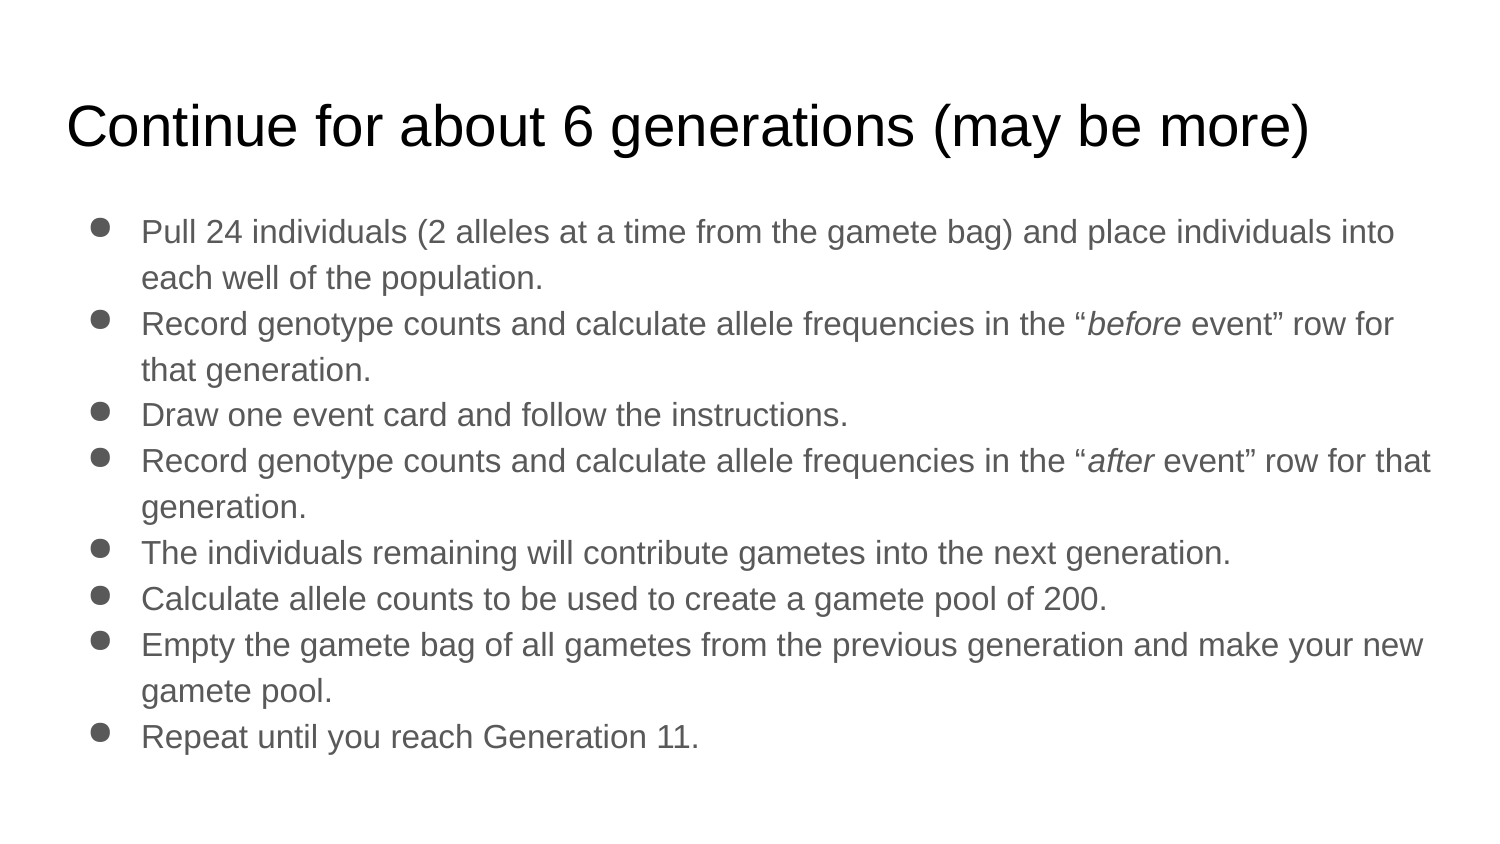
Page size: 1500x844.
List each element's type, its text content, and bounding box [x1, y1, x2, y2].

title Continue for about 6 generations (may be more) [51, 72, 1449, 167]
list Pull 24 individuals (2 alleles at a time from the gamete bag) and place individuals into each well of the population. Record genotype counts and calculate allele frequencies in the “before event” row for that generation. Draw one event card and follow the instructions. Record genotype counts and calculate allele frequencies in the “after event” row for that generation. The individuals remaining will contribute gametes into the next generation. Calculate allele counts to be used to create a gamete pool of 200. Empty the gamete bag of all gametes from the previous generation and make your new gamete pool. Repeat until you reach Generation 11. [51, 189, 1449, 750]
